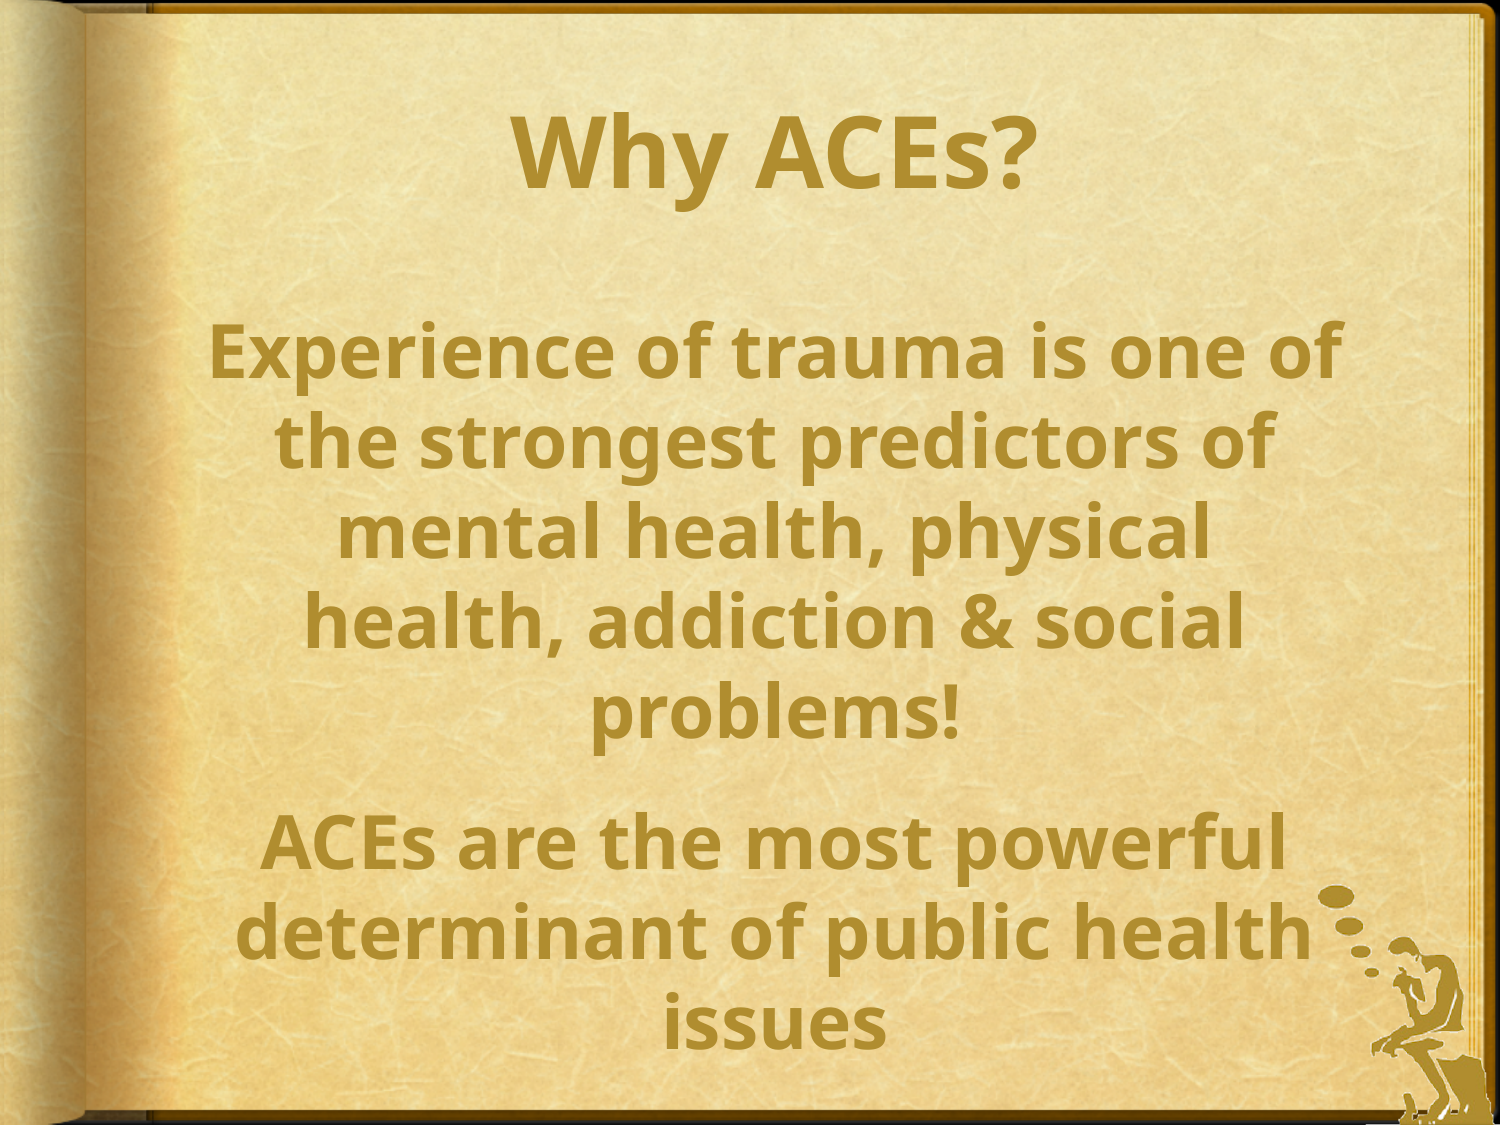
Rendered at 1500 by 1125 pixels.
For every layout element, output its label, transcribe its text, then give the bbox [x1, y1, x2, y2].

picture [0, 0, 1500, 1125]
list Experience of trauma is one of the strongest predictors of mental health, physical health, addiction & social problems! ACEs are the most powerful determinant of public health issues [178, 295, 1372, 1005]
title Why ACEs? [178, 45, 1372, 265]
